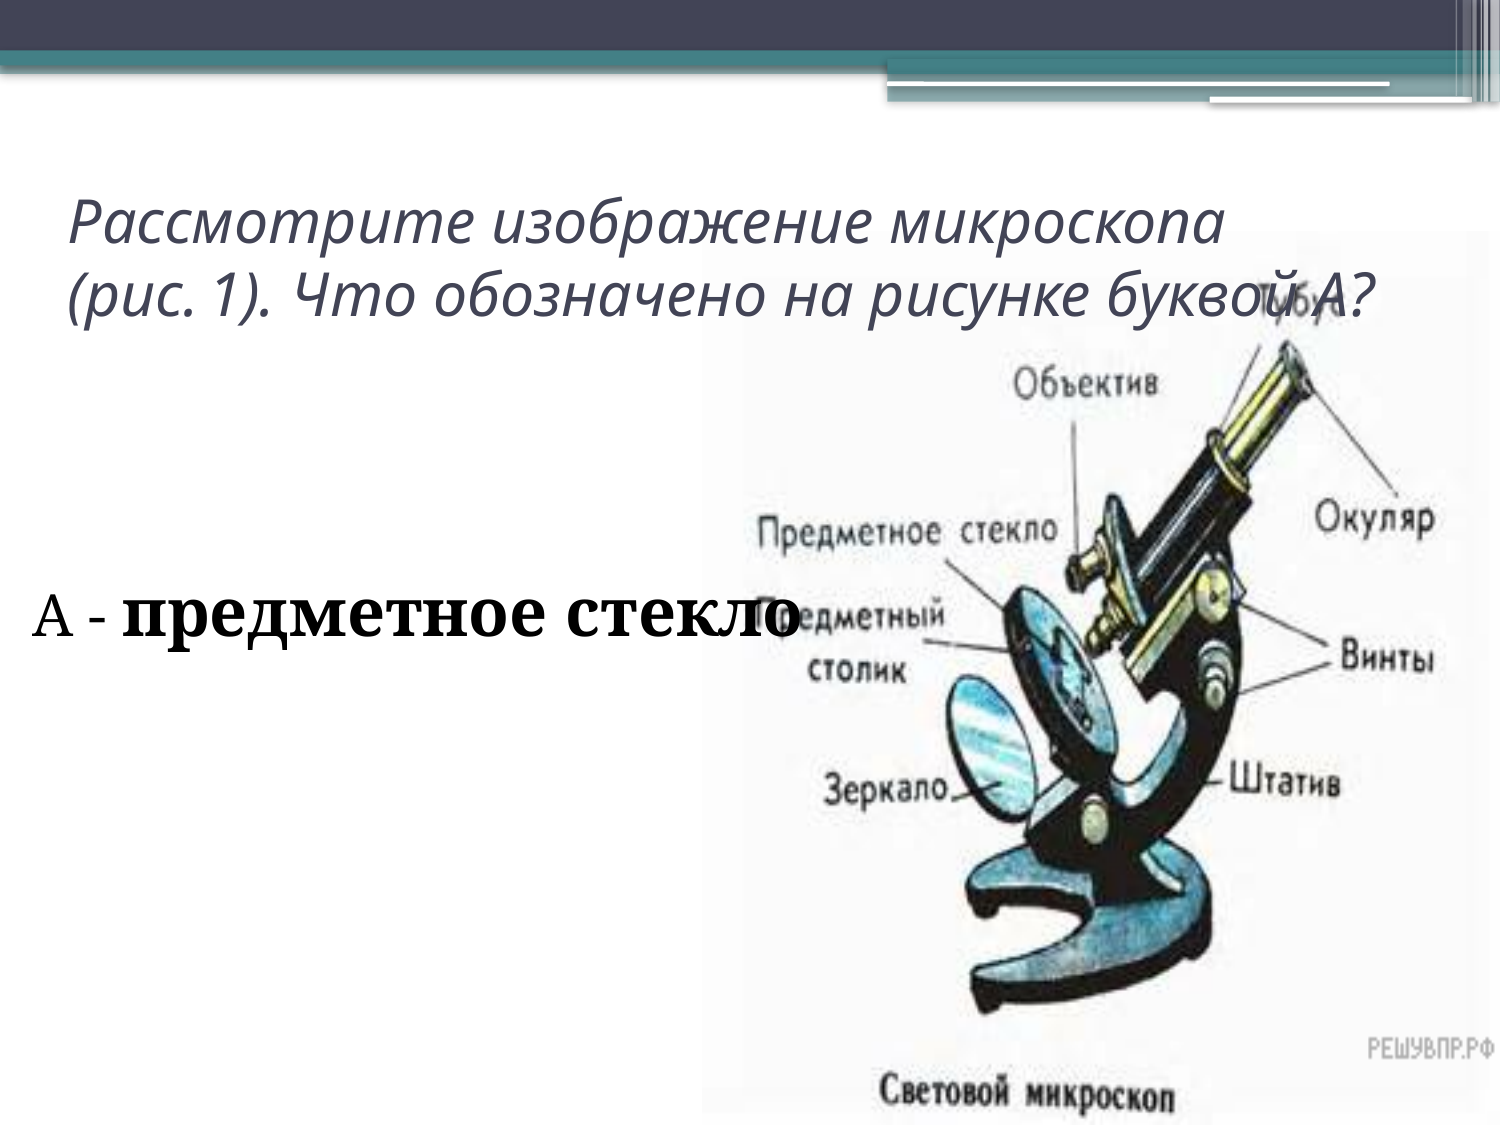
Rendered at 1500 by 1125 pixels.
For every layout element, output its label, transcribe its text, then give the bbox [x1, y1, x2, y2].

list А - предметное стекло [0, 562, 696, 1125]
picture [702, 231, 1500, 1125]
title Рассмотрите изображение микроскопа (рис. 1). Что обозначено на рисунке буквой А? [53, 172, 1404, 338]
